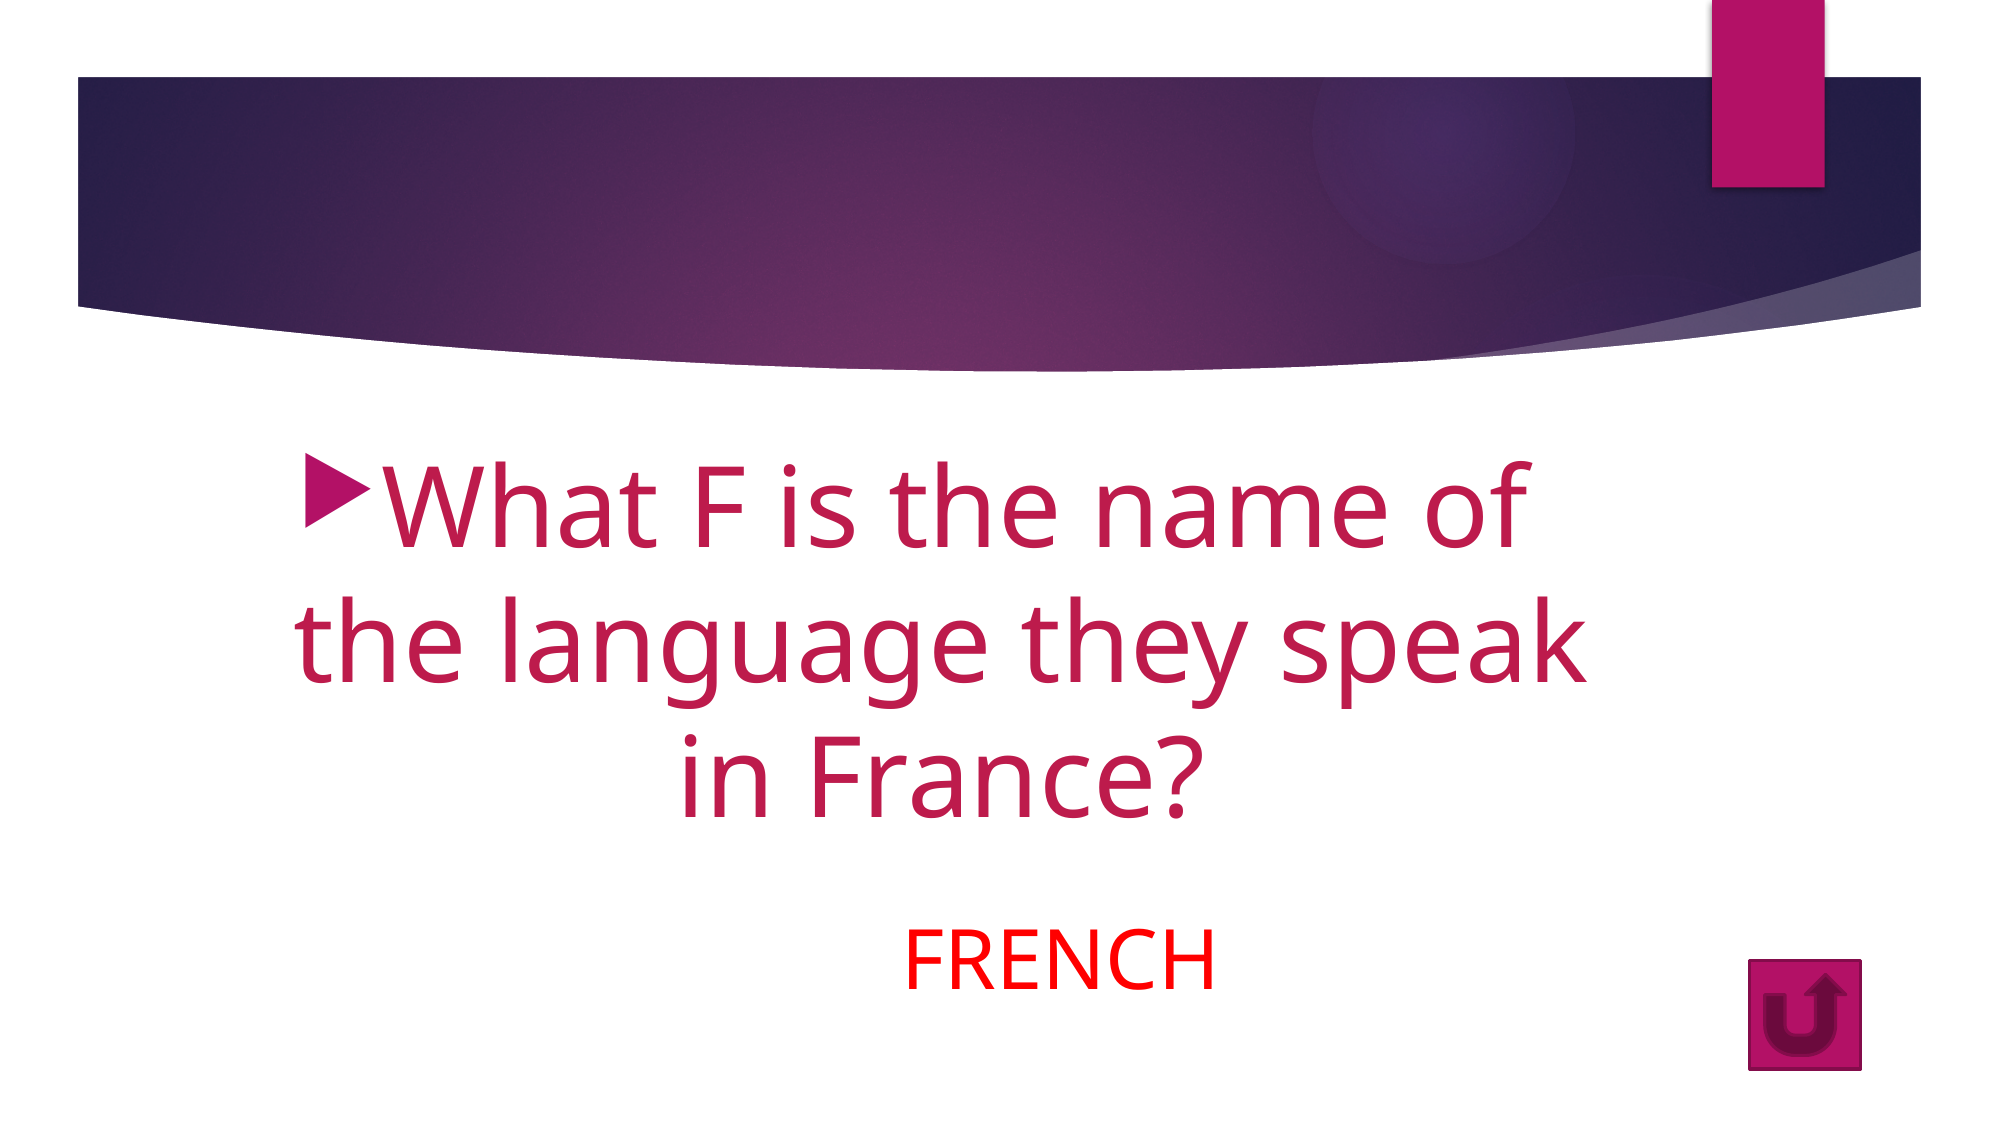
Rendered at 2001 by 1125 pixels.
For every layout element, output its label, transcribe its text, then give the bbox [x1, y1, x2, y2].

list What F is the name of the language they speak in France? [189, 427, 1638, 988]
text_box [1748, 959, 1862, 1071]
text_box FRENCH [886, 898, 1361, 1014]
